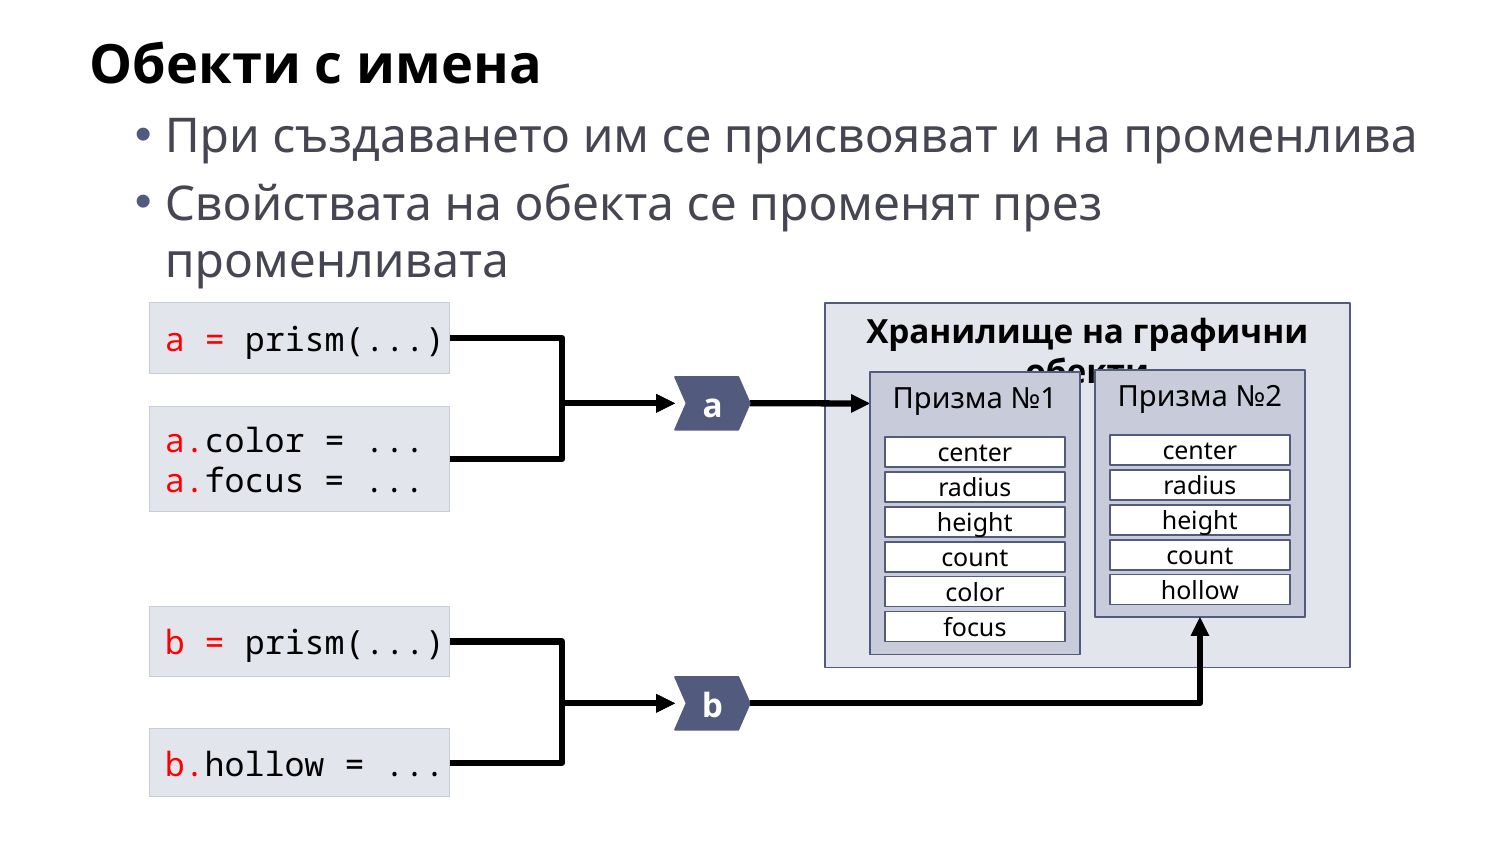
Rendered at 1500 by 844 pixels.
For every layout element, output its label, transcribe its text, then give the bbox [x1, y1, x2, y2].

text_box height [883, 505, 1067, 538]
text_box center [883, 435, 1067, 468]
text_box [449, 641, 687, 703]
text_box focus [883, 610, 1067, 616]
text_box a.color = ... a.focus = ... [149, 406, 450, 512]
text_box radius [1108, 468, 1292, 501]
text_box Призма №1 [868, 370, 1082, 616]
text_box a [692, 375, 752, 432]
list Обекти с имена При създаването им се присвояват и на променлива Свойствата на обекта се променят през променливата [75, 21, 1475, 835]
text_box hollow [1108, 573, 1292, 606]
text_box Призма №2 [1093, 368, 1307, 619]
text_box count [883, 540, 1067, 573]
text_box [749, 616, 1201, 704]
text_box b [692, 675, 747, 732]
text_box b = prism(...) [149, 606, 450, 677]
text_box b.hollow = ... [149, 728, 450, 797]
text_box center [1108, 433, 1292, 466]
text_box color [883, 575, 1067, 608]
text_box count [1108, 538, 1292, 571]
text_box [449, 402, 687, 460]
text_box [449, 703, 687, 763]
text_box radius [883, 470, 1067, 503]
text_box Хранилище на графични обекти [823, 301, 1352, 669]
text_box height [1108, 503, 1292, 536]
text_box a = prism(...) [149, 302, 450, 374]
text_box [449, 337, 687, 402]
